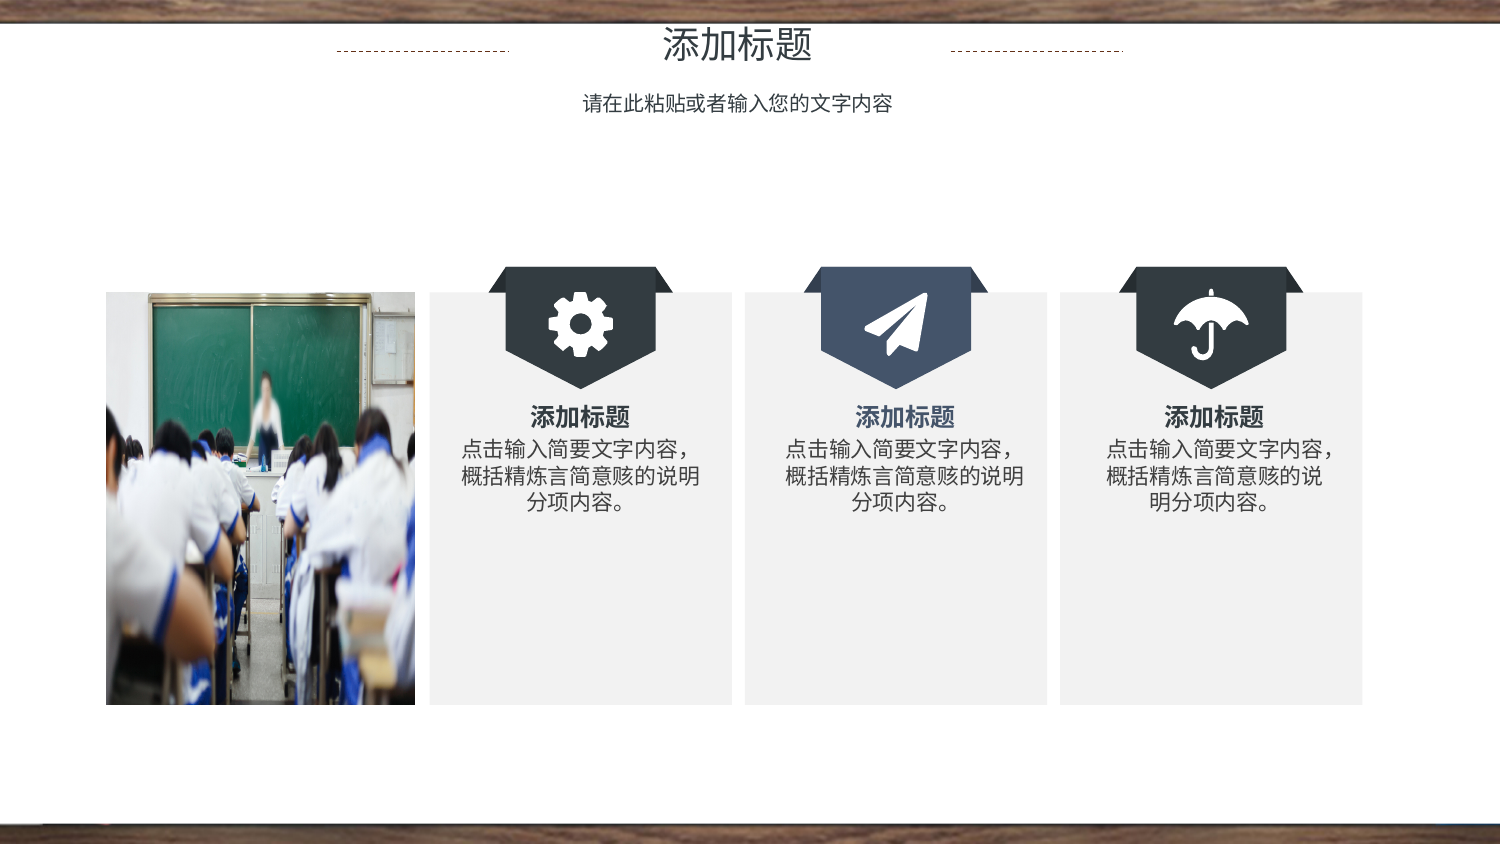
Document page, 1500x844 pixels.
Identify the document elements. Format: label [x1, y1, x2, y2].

text_box [1060, 266, 1363, 705]
text_box [0, 0, 1500, 844]
text_box [429, 266, 732, 705]
text_box [744, 266, 1048, 705]
picture [106, 291, 415, 705]
